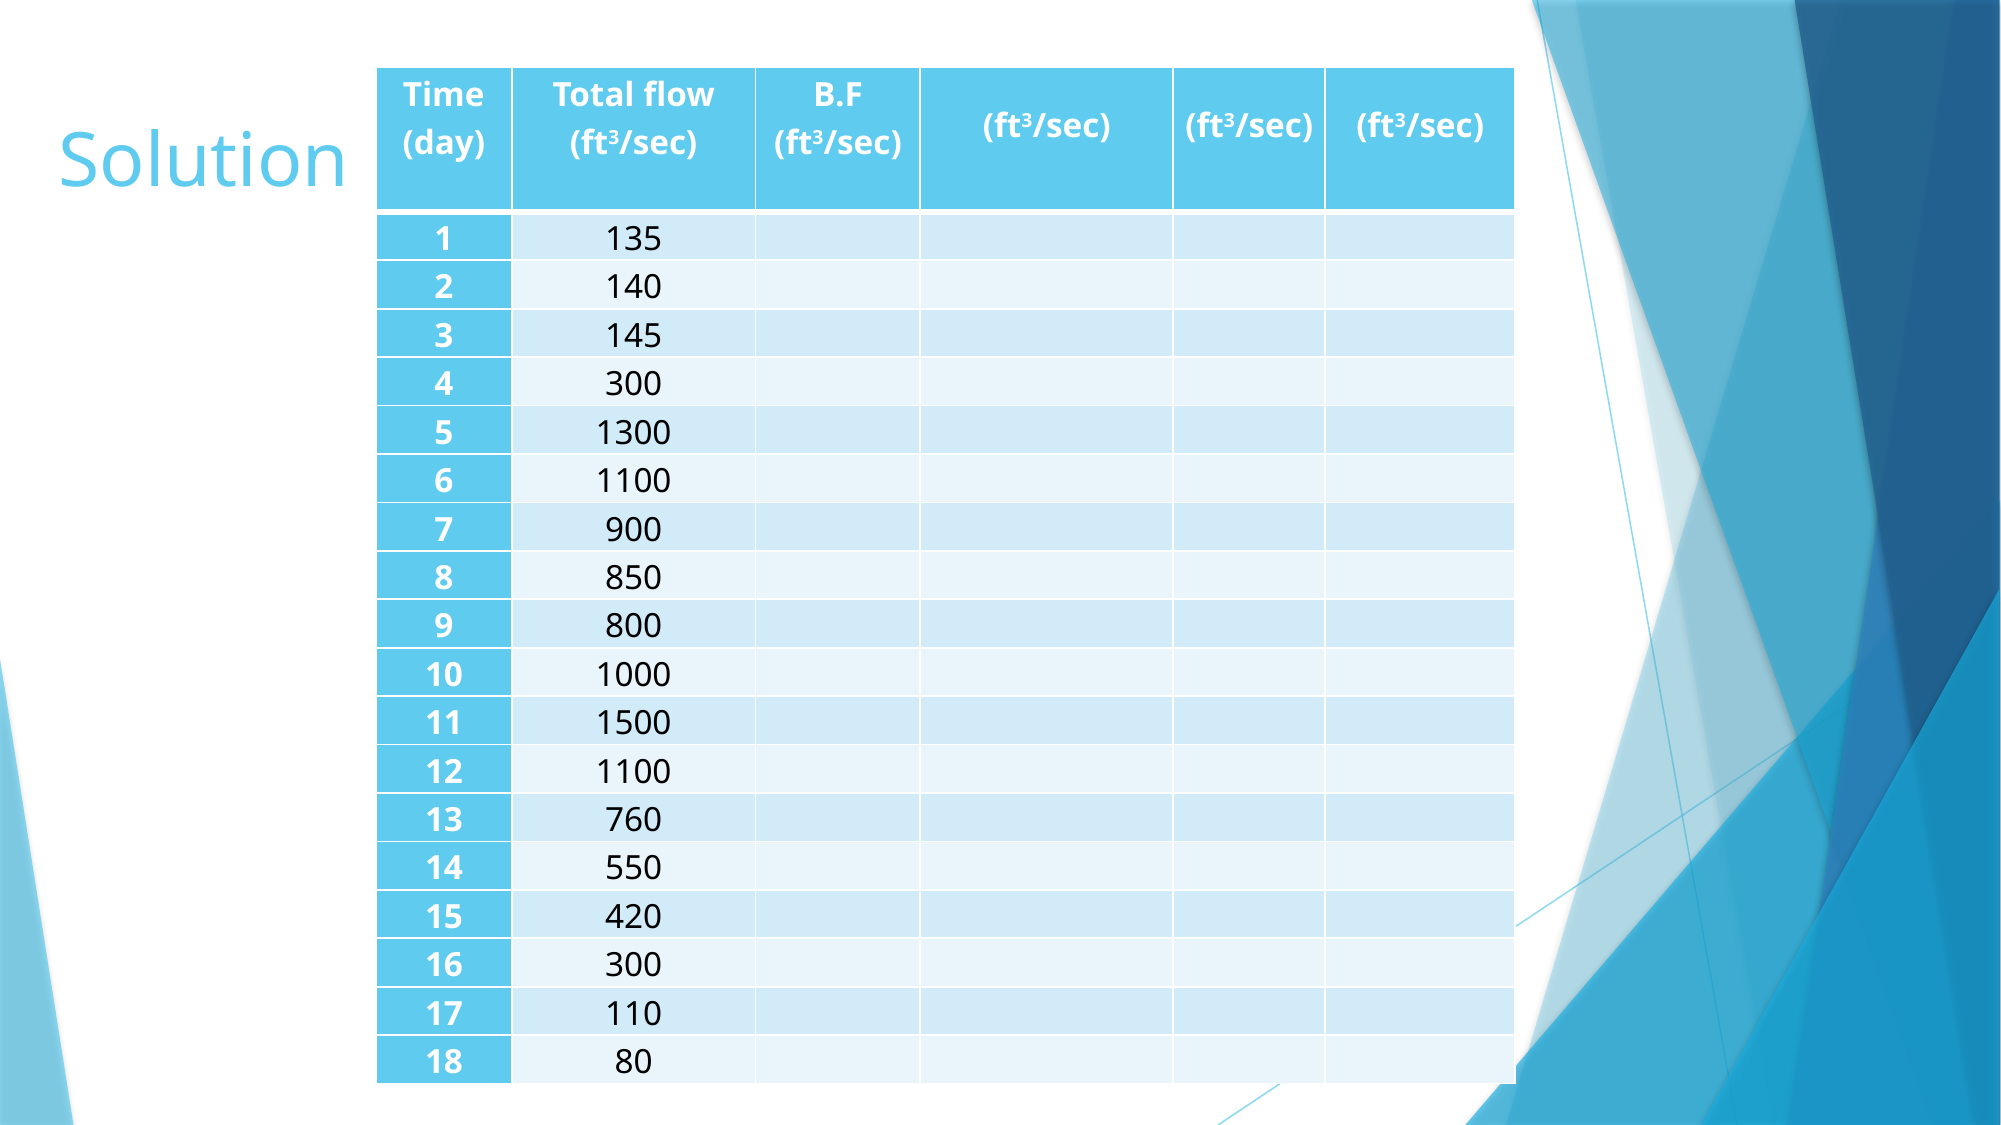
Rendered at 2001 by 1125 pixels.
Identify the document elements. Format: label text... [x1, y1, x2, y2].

title Solution [43, 104, 375, 229]
